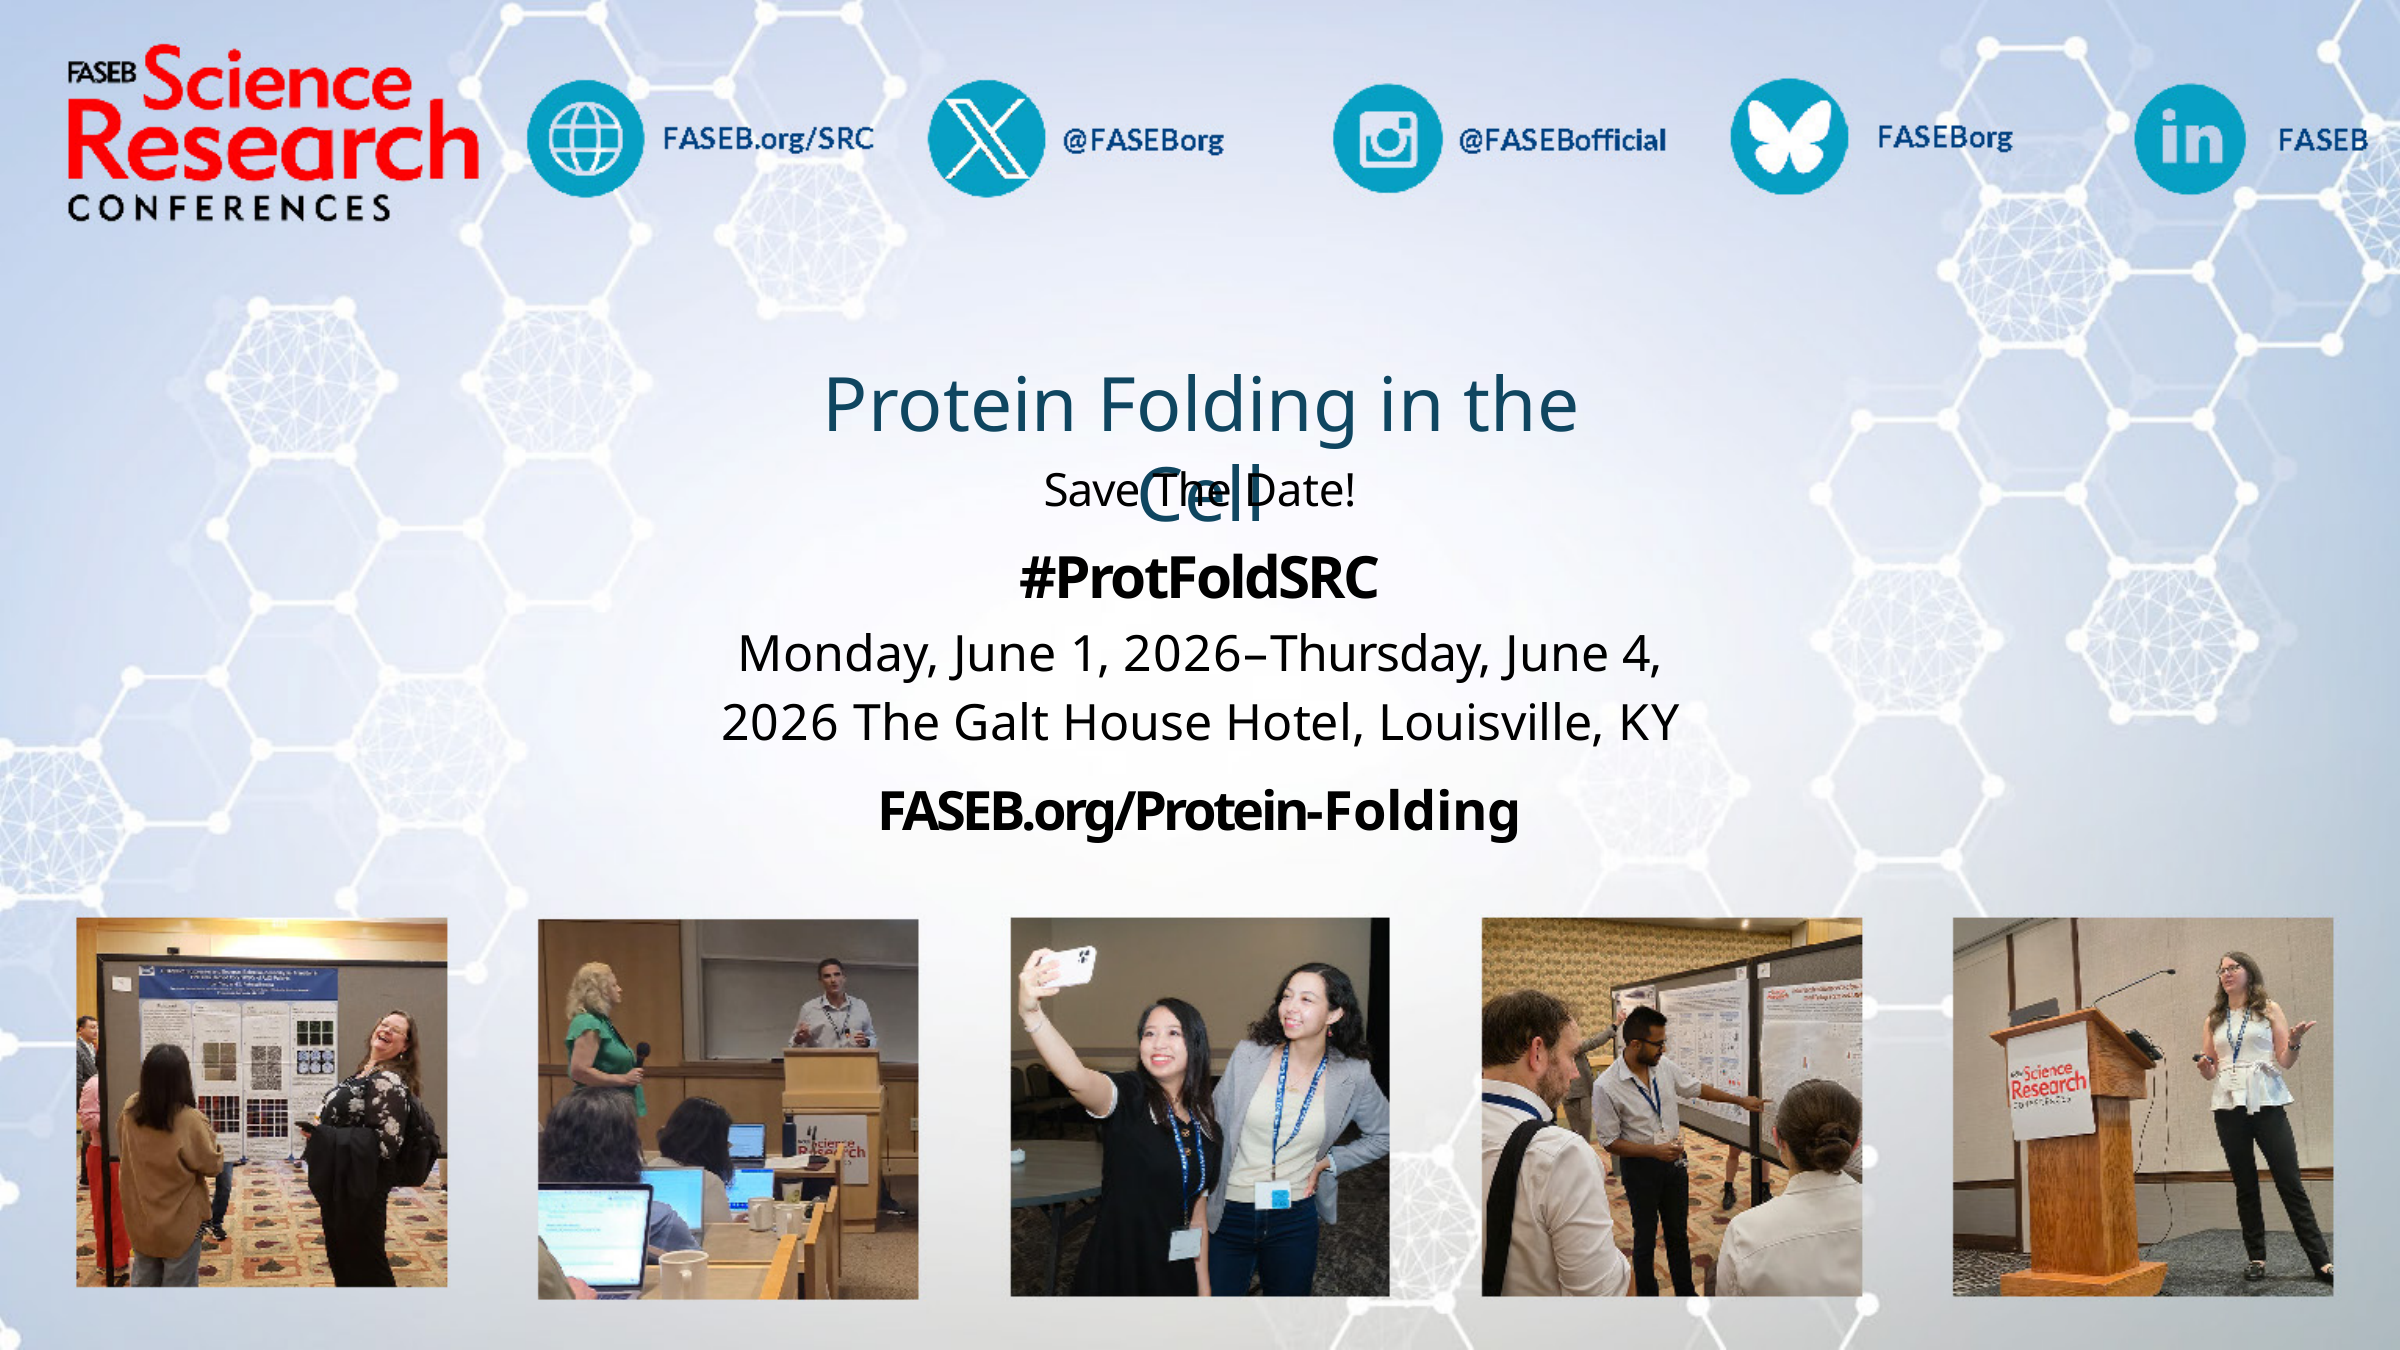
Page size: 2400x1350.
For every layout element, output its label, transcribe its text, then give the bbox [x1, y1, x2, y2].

text_box Save The Date! #ProtFoldSRC Monday, June 1, 2026–Thursday, June 4, 2026 The Galt House Hotel, Louisville, KY FASEB.org/Protein-Folding [686, 439, 1714, 842]
picture [0, 0, 2400, 1350]
title Protein Folding in the Cell [774, 353, 1627, 439]
